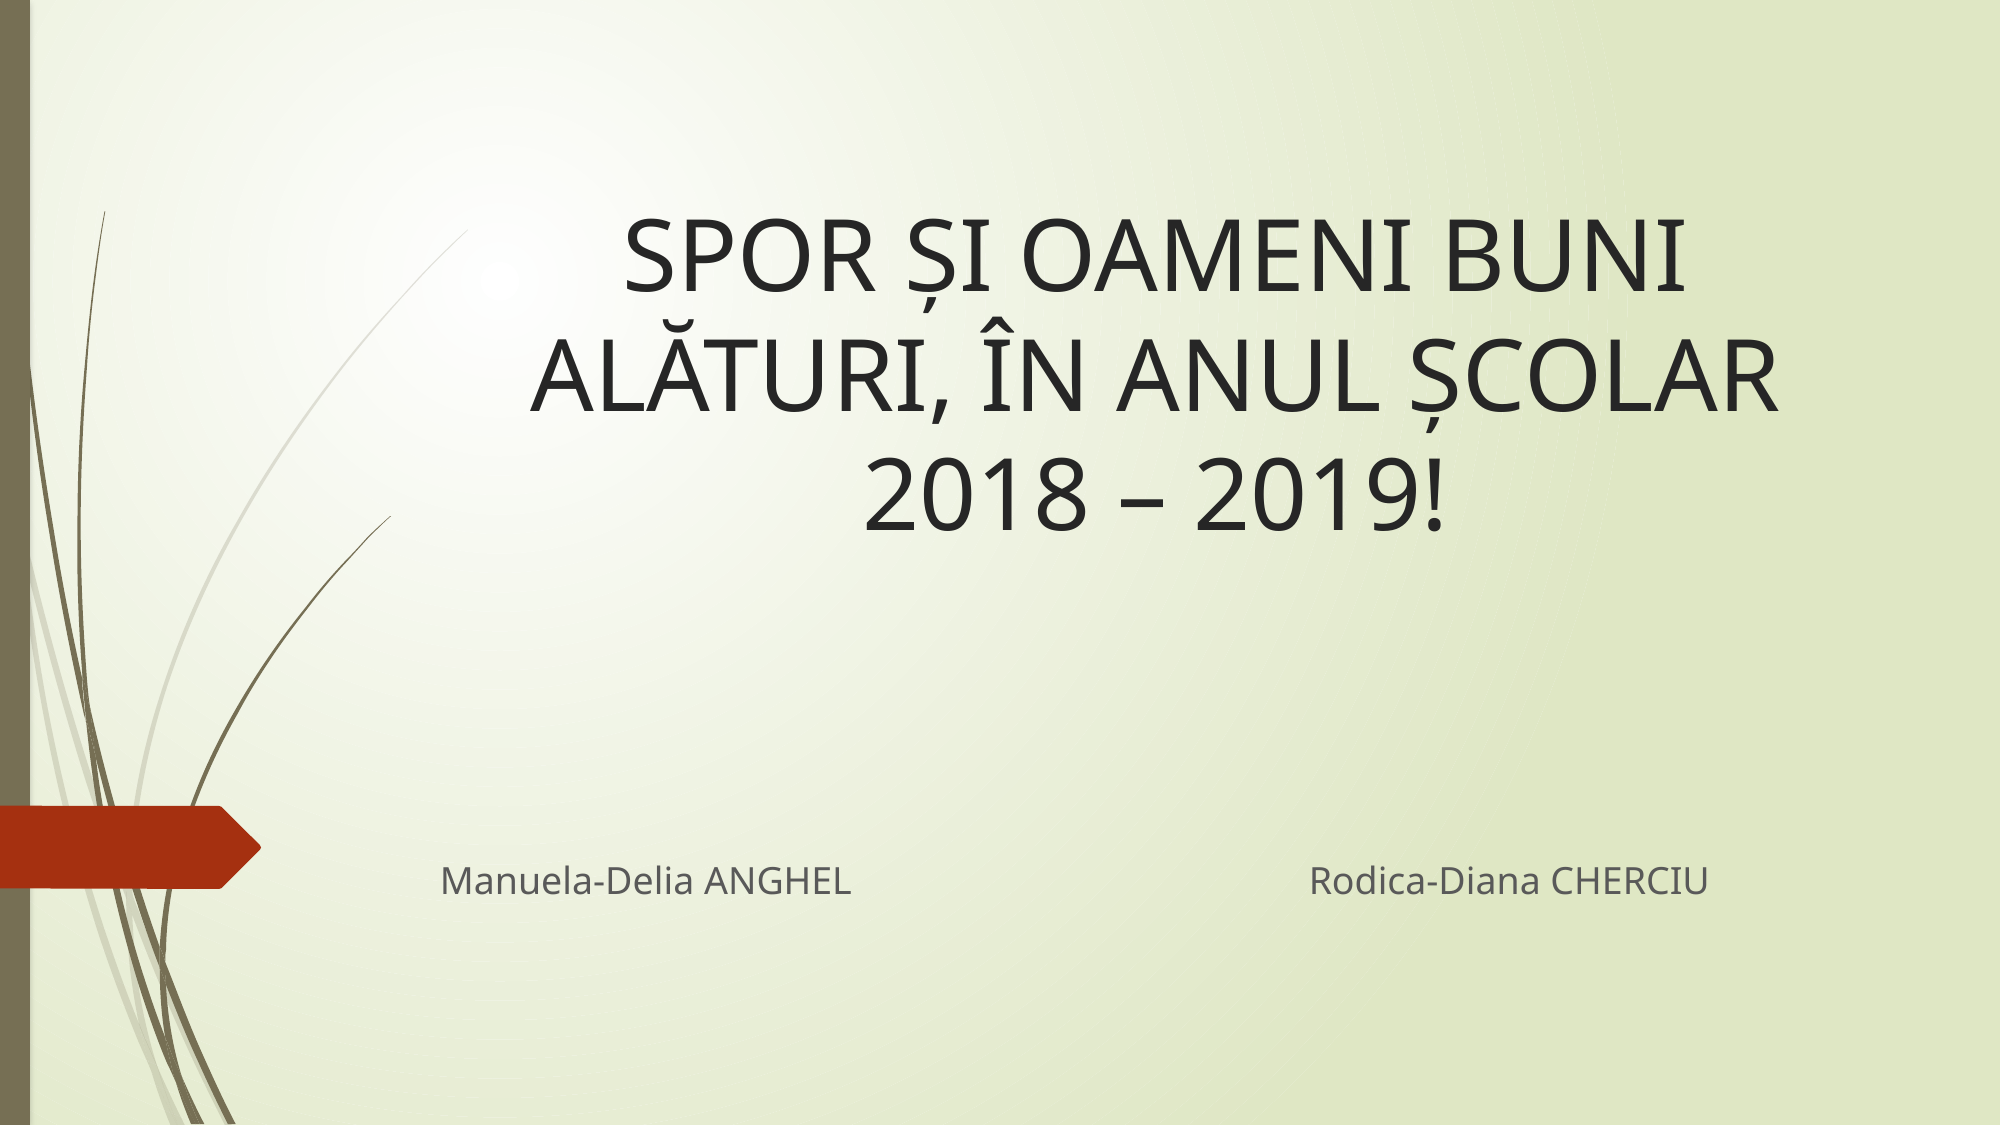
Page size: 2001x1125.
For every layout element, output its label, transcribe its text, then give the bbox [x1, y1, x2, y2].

list Manuela-Delia ANGHEL Rodica-Diana CHERCIU [424, 849, 1888, 970]
title SPOR ȘI OAMENI BUNI ALĂTURI, ÎN ANUL ȘCOLAR 2018 – 2019! [433, 0, 1879, 559]
